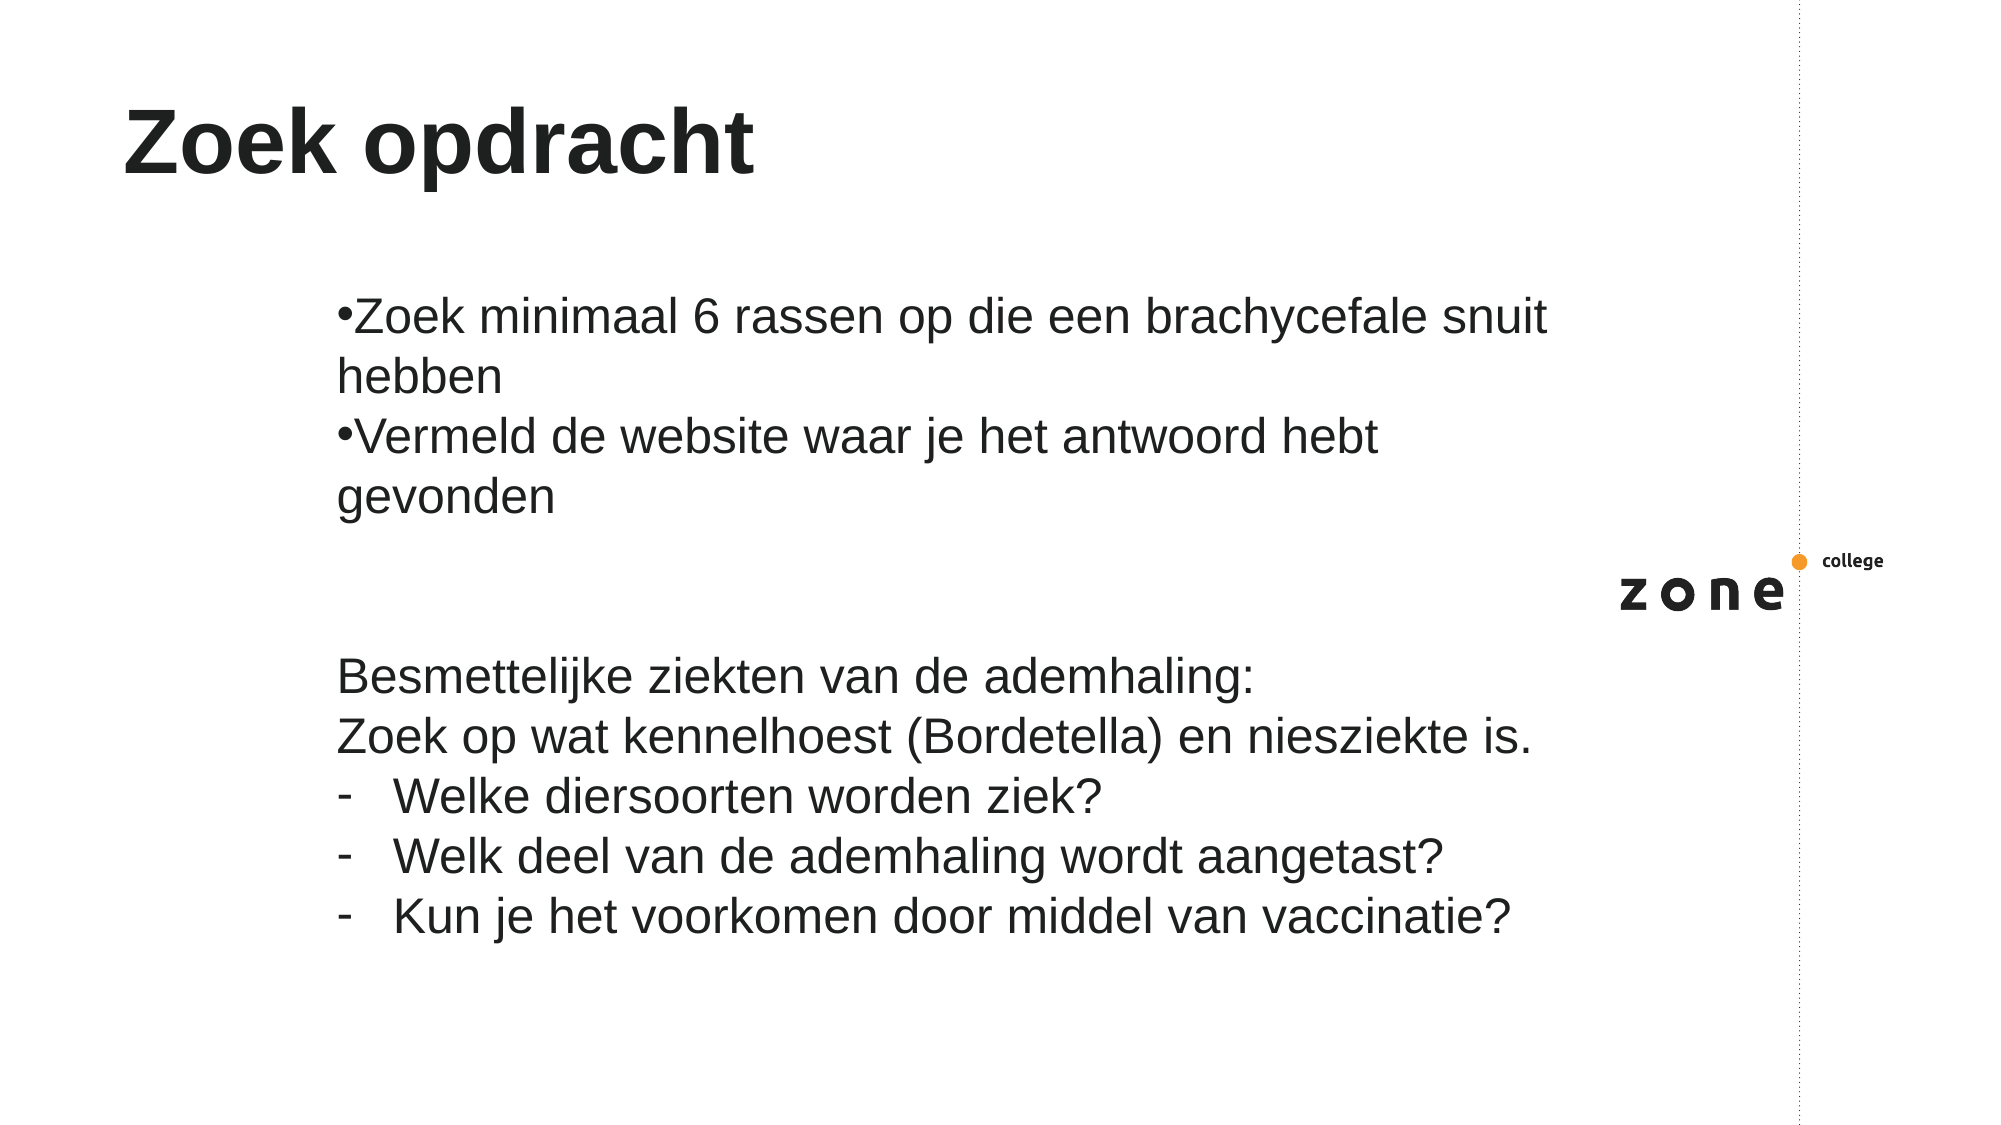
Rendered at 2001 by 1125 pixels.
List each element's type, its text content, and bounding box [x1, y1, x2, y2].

title Zoek opdracht [124, 94, 1607, 272]
picture [1596, 0, 2001, 1125]
list Zoek minimaal 6 rassen op die een brachycefale snuit hebben Vermeld de website waar je het antwoord hebt gevonden Besmettelijke ziekten van de ademhaling: Zoek op wat kennelhoest (Bordetella) en niesziekte is. Welke diersoorten worden ziek? Welk deel van de ademhaling wordt aangetast? Kun je het voorkomen door middel van vaccinatie? [336, 283, 1607, 998]
